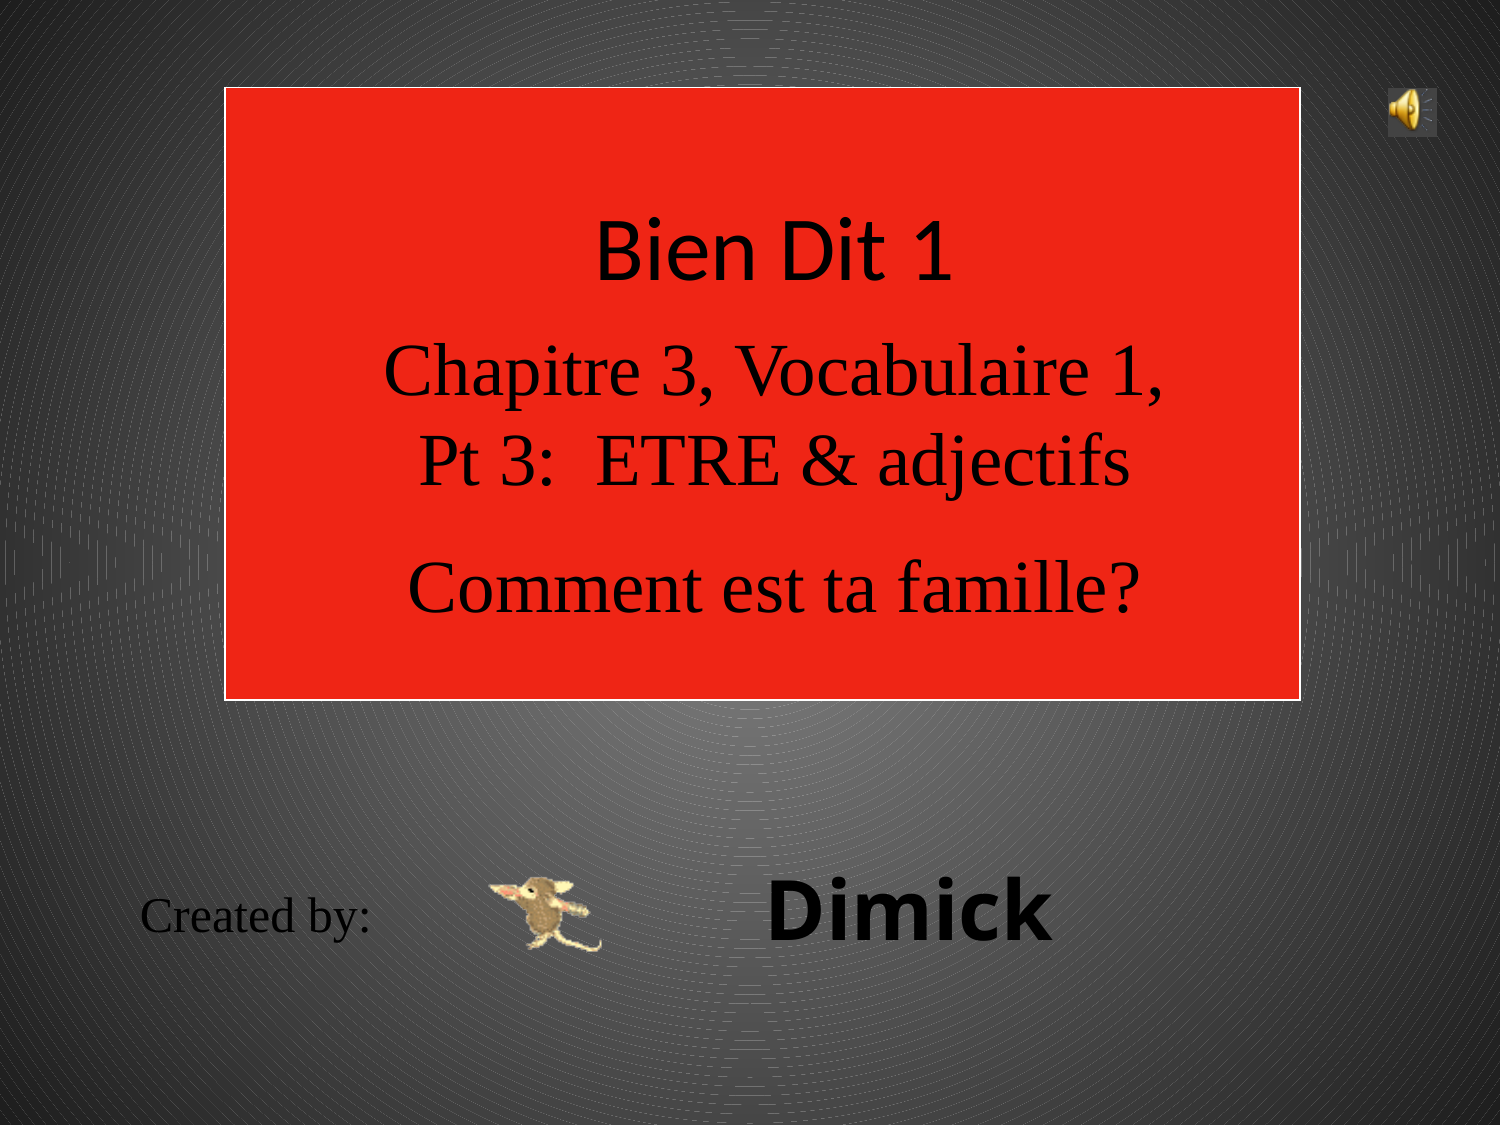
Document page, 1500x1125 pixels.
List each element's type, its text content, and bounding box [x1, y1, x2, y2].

text_box [225, 338, 1300, 700]
title Bien Dit 1 [137, 149, 1413, 338]
text_box Chapitre 3, Vocabulaire 1, Pt 3: ETRE & adjectifs Comment est ta famille? [337, 312, 1213, 635]
picture [474, 874, 776, 969]
text_box Created by: [124, 874, 425, 950]
picture [1387, 87, 1438, 138]
text_box Dimick [750, 849, 1075, 965]
text_box [225, 87, 1300, 149]
